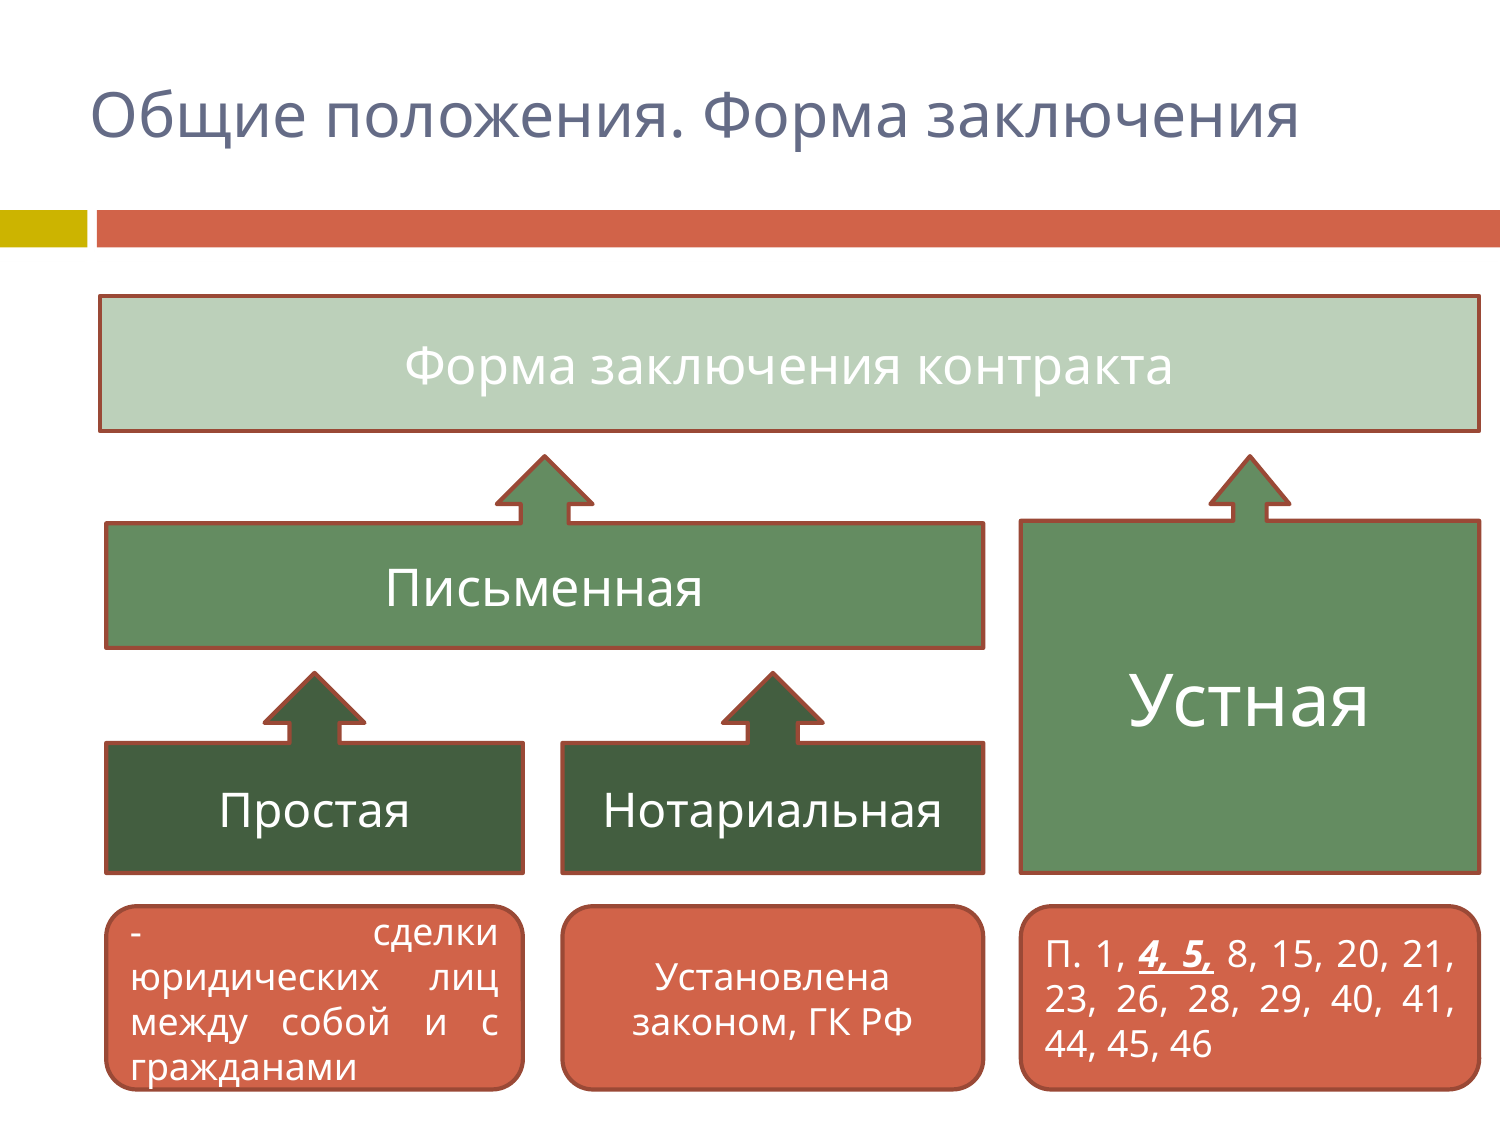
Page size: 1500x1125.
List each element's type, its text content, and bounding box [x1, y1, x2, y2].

text_box - сделки юридических лиц между собой и с гражданами [104, 904, 525, 1092]
text_box Письменная [104, 454, 986, 650]
text_box Простая [104, 670, 525, 876]
text_box Форма заключения контракта [98, 294, 1481, 433]
title Общие положения. Форма заключения [75, 25, 1425, 201]
text_box Нотариальная [560, 670, 986, 876]
text_box Устная [1018, 454, 1482, 875]
text_box П. 1, 4, 5, 8, 15, 20, 21, 23, 26, 28, 29, 40, 41, 44, 45, 46 [1018, 904, 1482, 1092]
text_box Установлена законом, ГК РФ [560, 904, 986, 1092]
